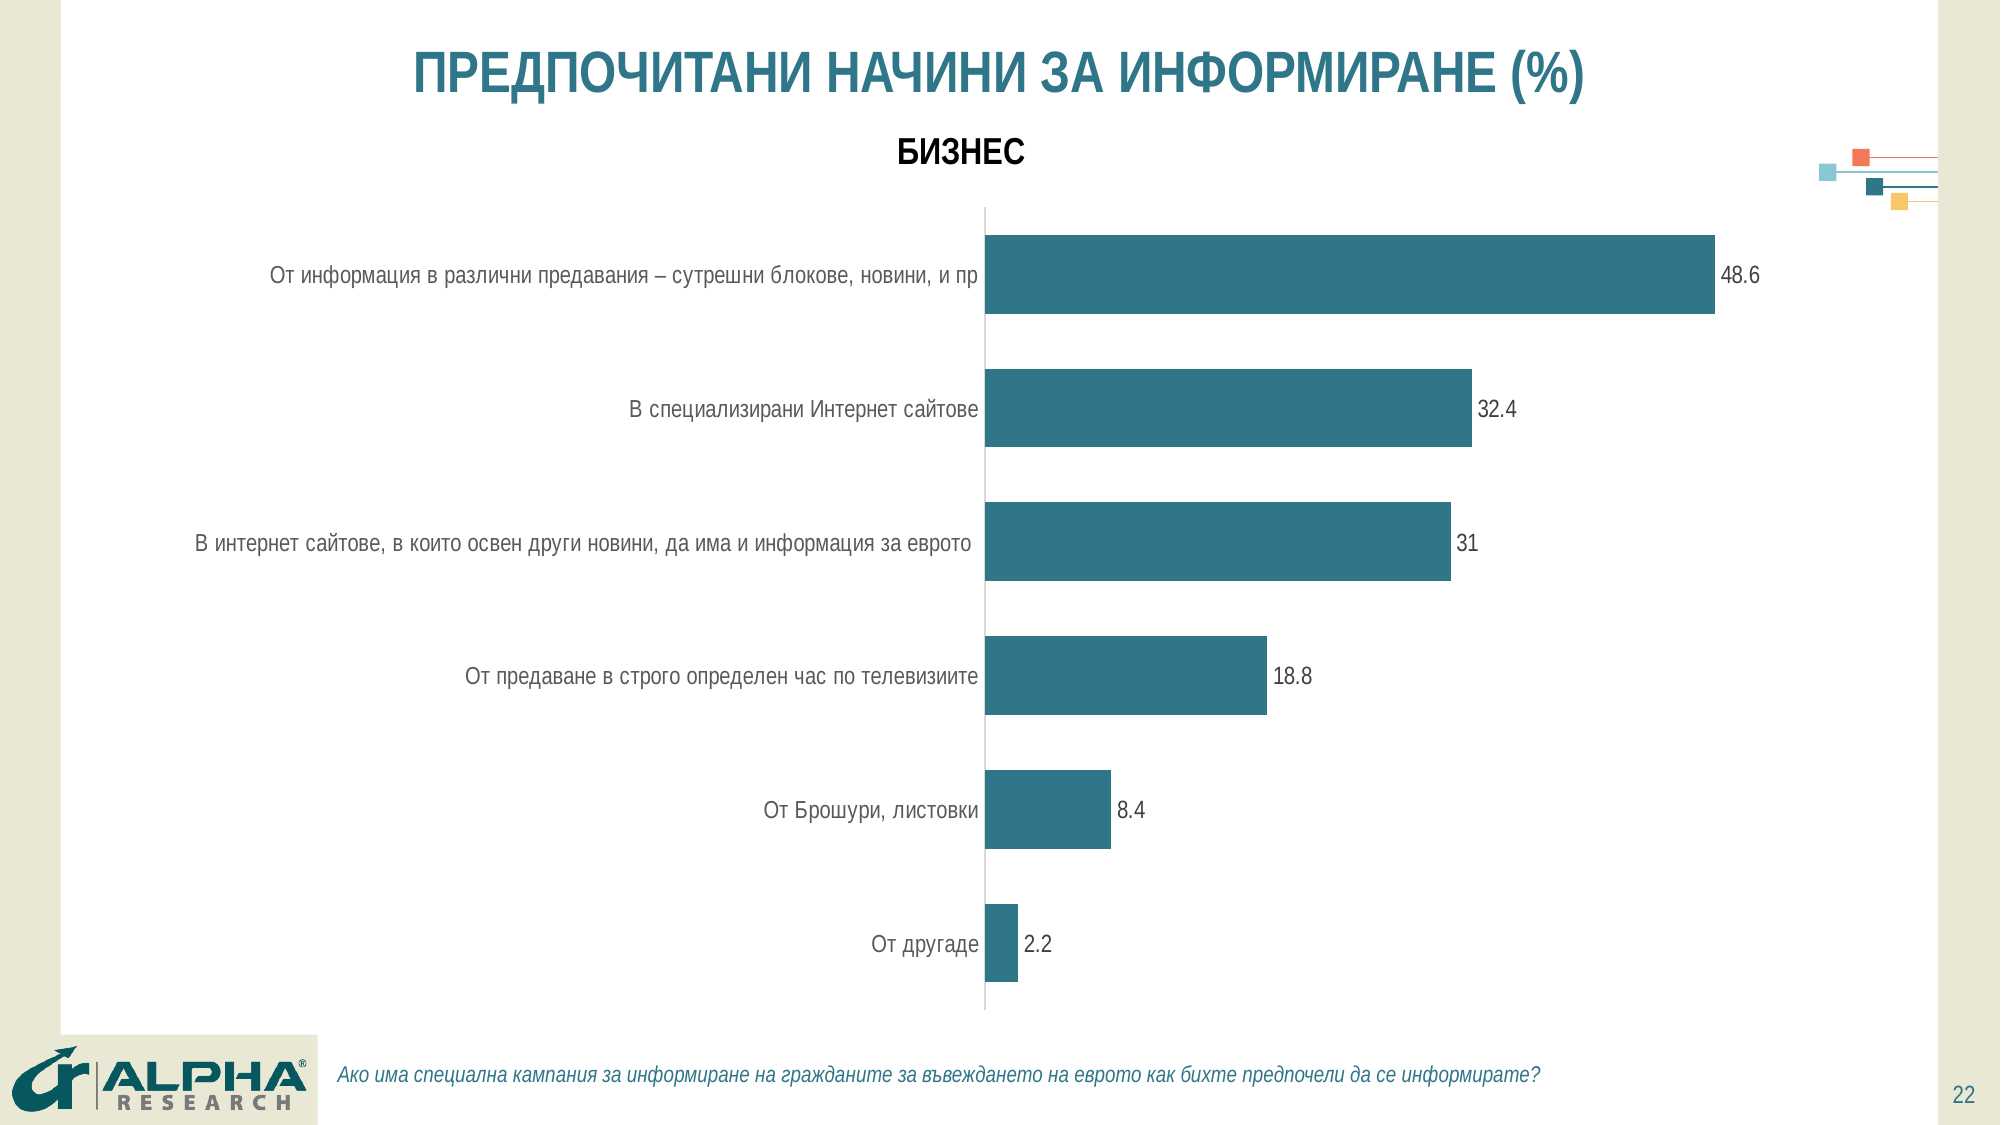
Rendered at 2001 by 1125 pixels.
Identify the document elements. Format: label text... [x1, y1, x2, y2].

picture [12, 1046, 307, 1112]
list Ако има специална кампания за информиране на гражданите за въвеждането на еврото как бихте предпочели да се информирате? [322, 1055, 1891, 1121]
slide_number 22 [1923, 1063, 1991, 1124]
title ПРЕДПОЧИТАНИ НАЧИНИ ЗА ИНФОРМИРАНЕ (%) [75, 12, 1924, 135]
chart [81, 205, 1887, 1021]
text_box БИЗНЕС [652, 119, 1270, 180]
